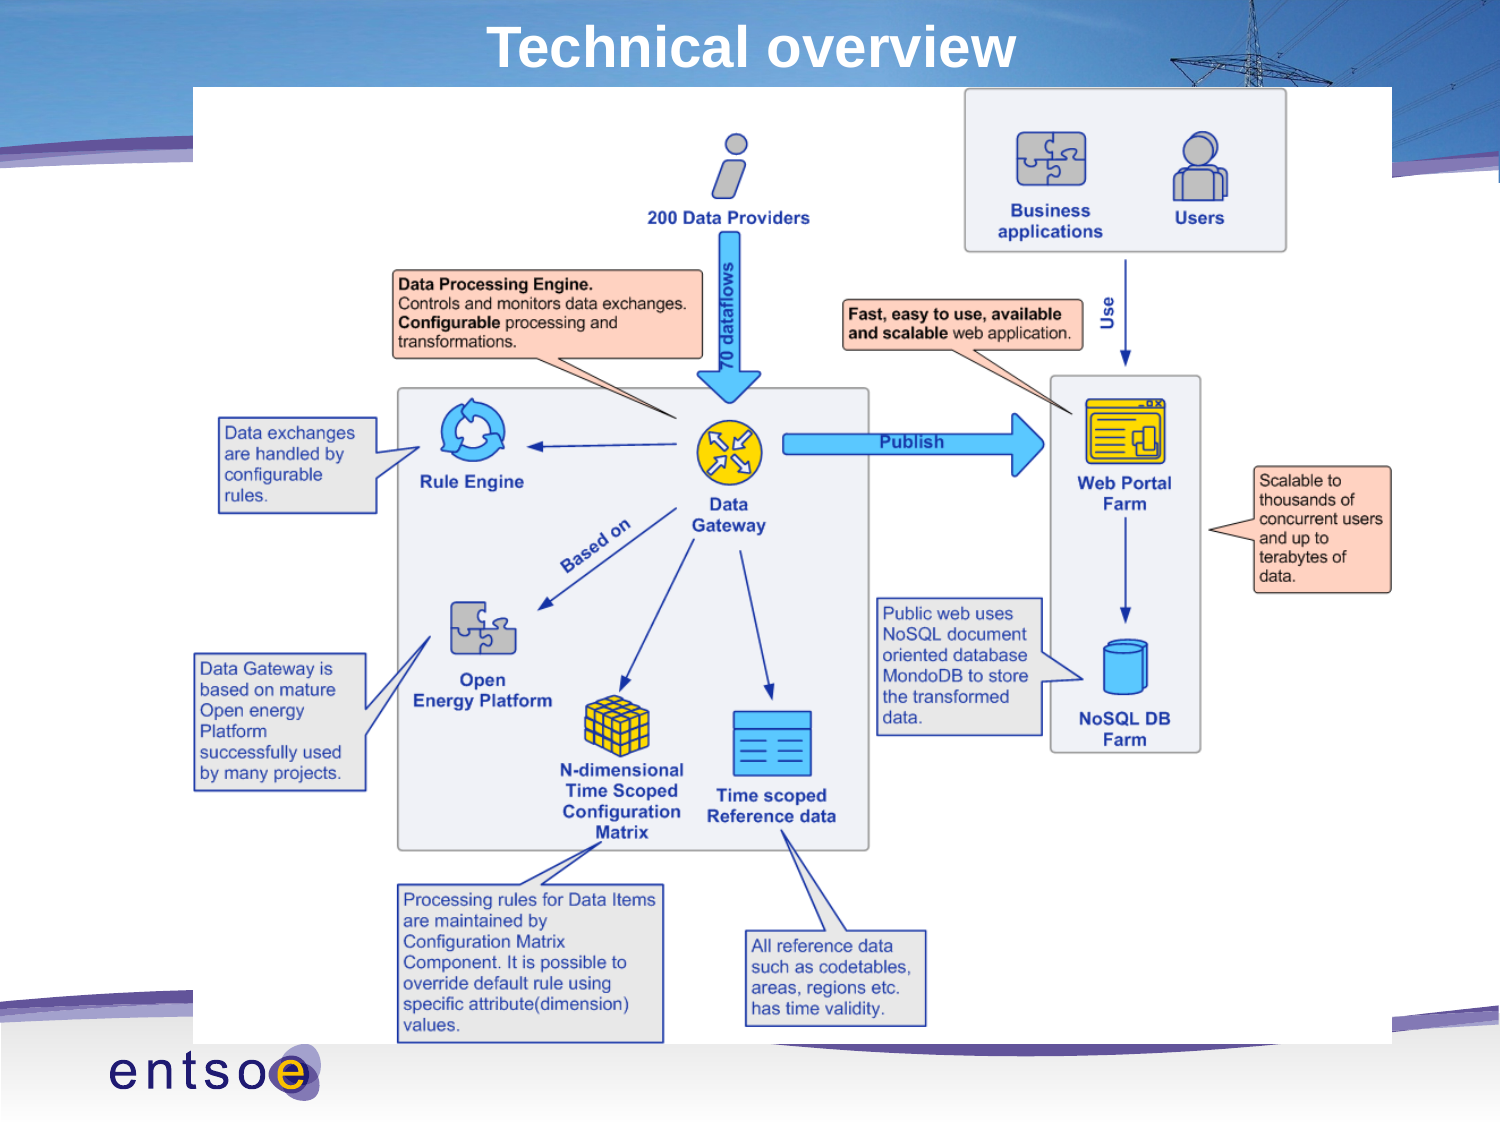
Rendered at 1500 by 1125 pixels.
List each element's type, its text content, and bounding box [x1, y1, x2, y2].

title Technical overview [111, 0, 1392, 80]
picture [0, 0, 1500, 1044]
